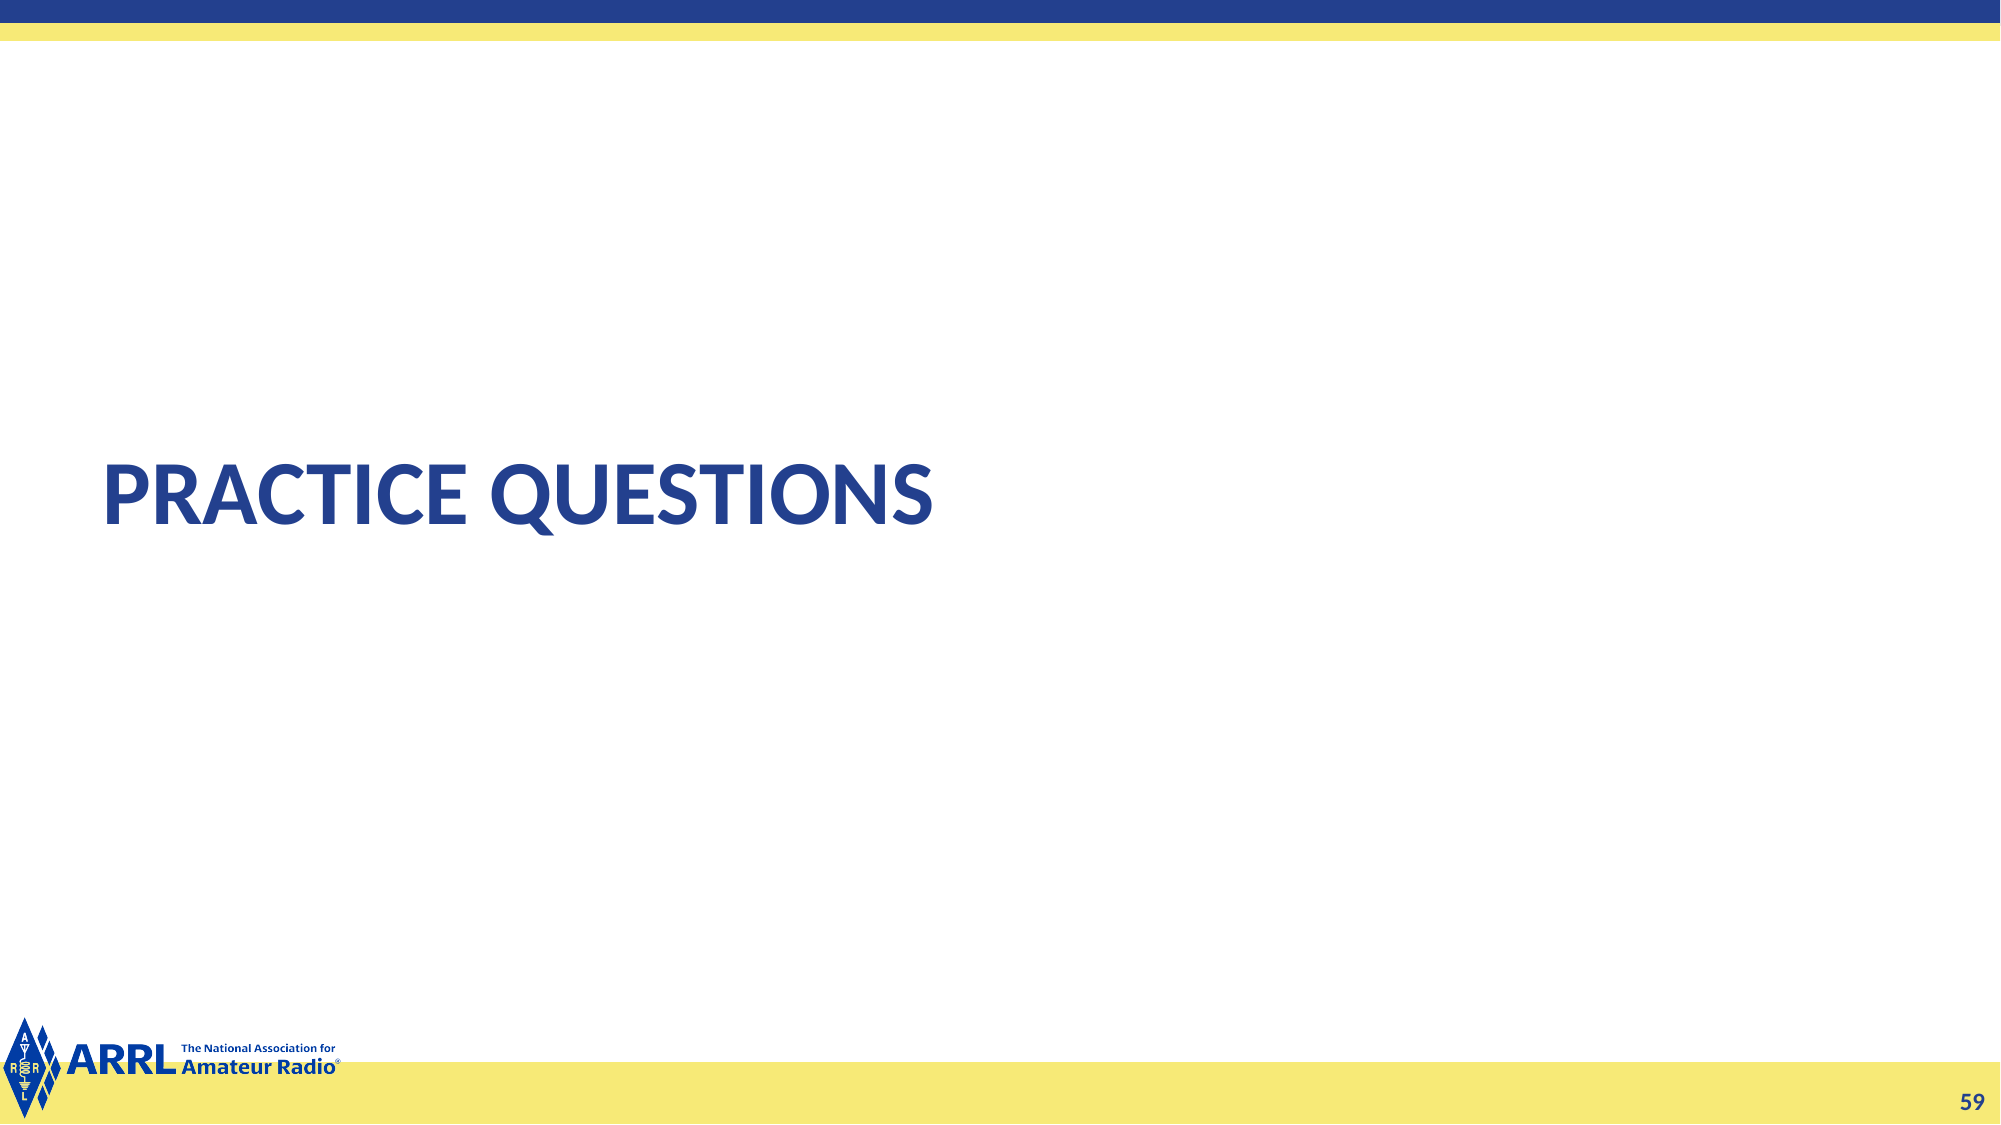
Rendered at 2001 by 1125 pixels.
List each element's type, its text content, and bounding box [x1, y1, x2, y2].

title PRACTICE QUESTIONS [87, 437, 1888, 625]
picture [1, 1015, 342, 1121]
